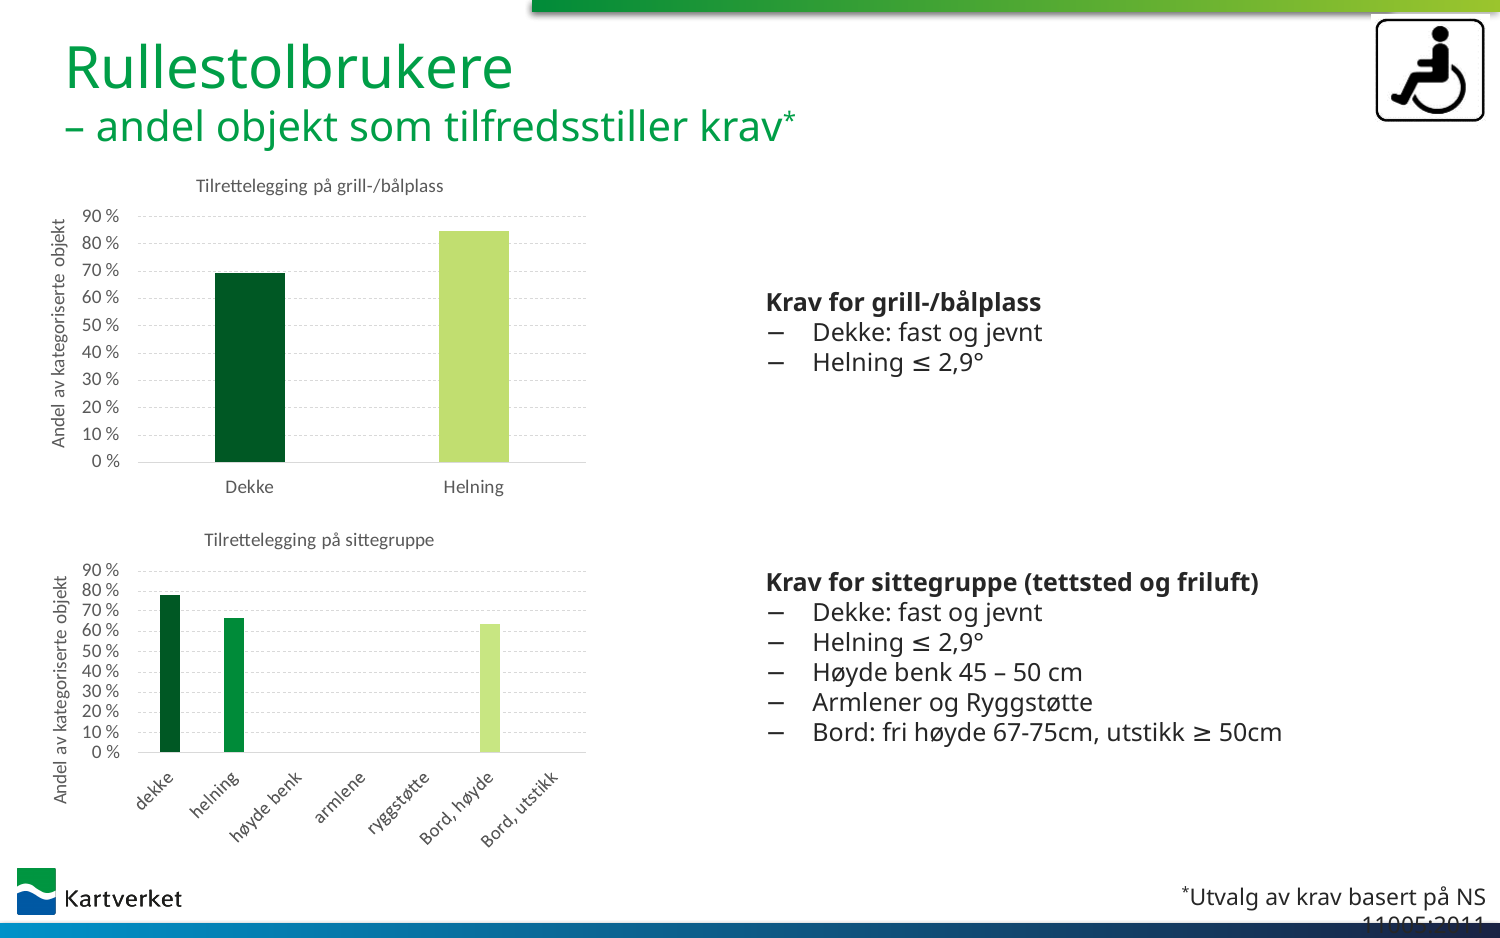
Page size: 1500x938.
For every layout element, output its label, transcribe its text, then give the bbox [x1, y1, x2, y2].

picture [41, 520, 597, 859]
picture [1371, 13, 1491, 127]
text_box Krav for sittegruppe (tettsted og friluft) Dekke: fast og jevnt Helning ≤ 2,9° Høyde benk 45 – 50 cm Armlener og Ryggstøtte Bord: fri høyde 67-75cm, utstikk ≥ 50cm [750, 559, 1500, 754]
text_box *Utvalg av krav basert på NS 11005:2011 [1068, 873, 1500, 938]
text_box Rullestolbrukere – andel objekt som tilfredsstiller krav* [49, 14, 1431, 158]
picture [41, 166, 597, 505]
text_box Krav for grill-/bålplass Dekke: fast og jevnt Helning ≤ 2,9° [750, 279, 1452, 384]
